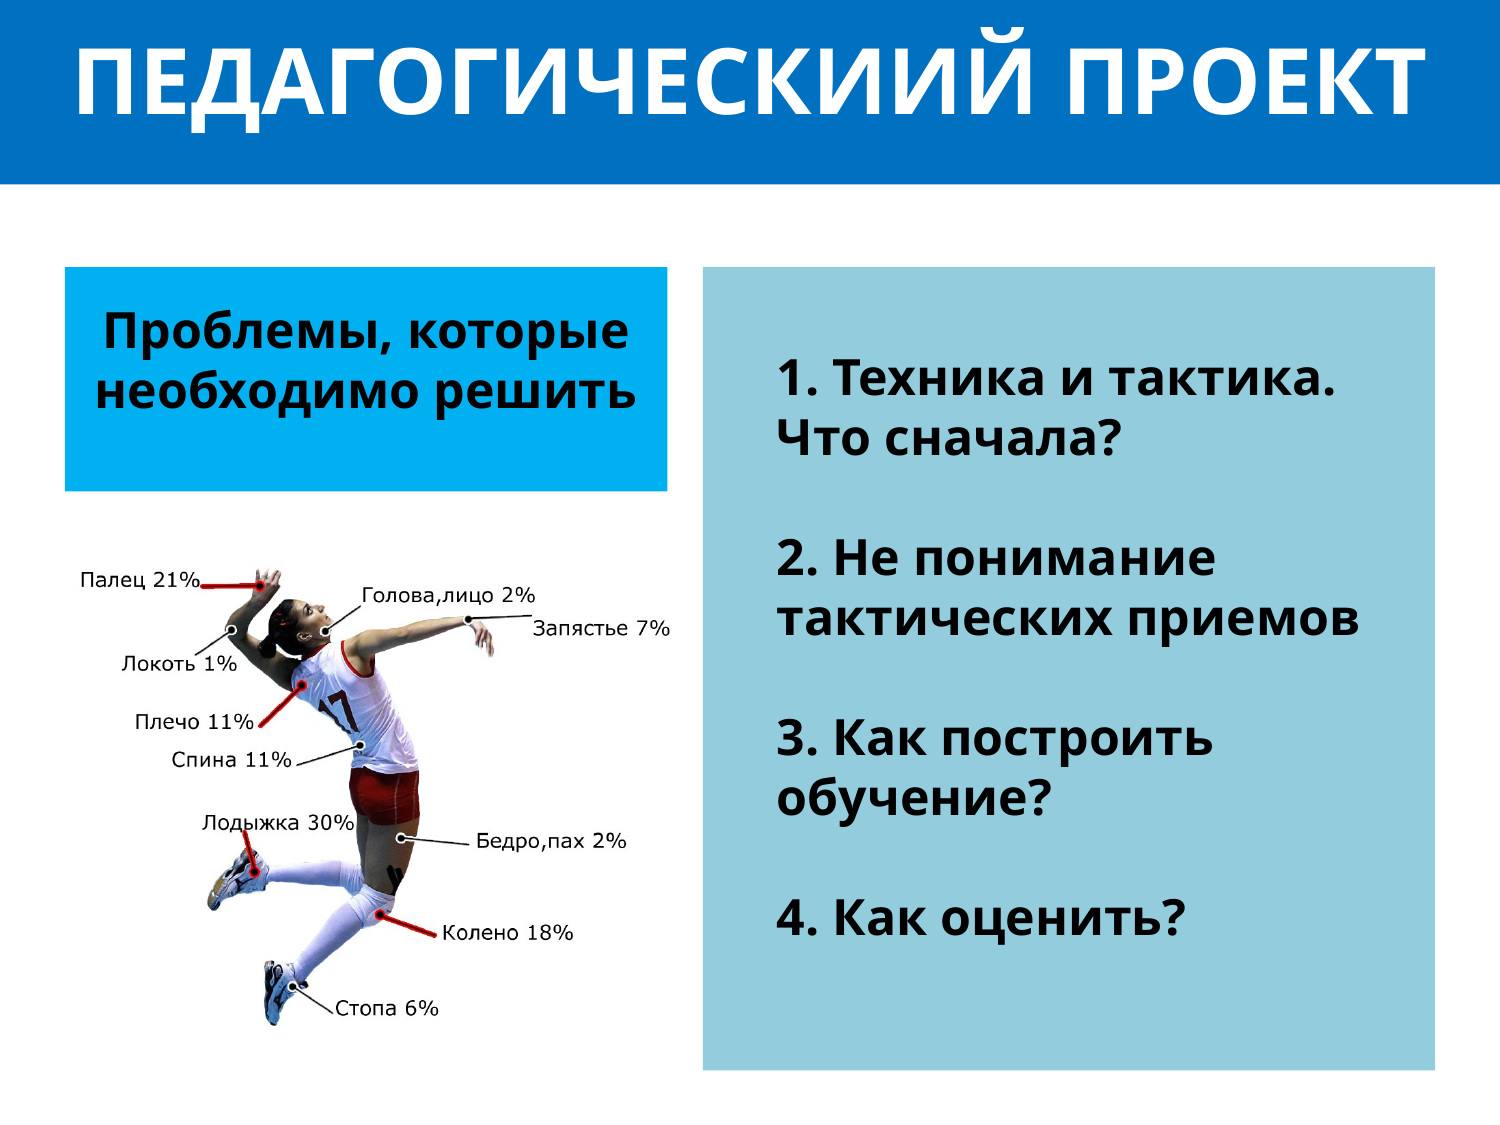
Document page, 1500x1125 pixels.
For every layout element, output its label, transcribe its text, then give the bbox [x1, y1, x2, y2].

text_box [701, 265, 1437, 1072]
text_box [0, 172, 1500, 186]
title ПЕДАГОГИЧЕСКИИЙ ПРОЕКТ [0, 0, 1500, 172]
picture [76, 550, 676, 1038]
text_box 1. Техника и тактика. Что сначала? 2. Не понимание тактических приемов 3. Как построить обучение? 4. Как оценить? [761, 338, 1412, 1024]
text_box Проблемы, которые необходимо решить [76, 290, 656, 480]
text_box [63, 265, 669, 494]
